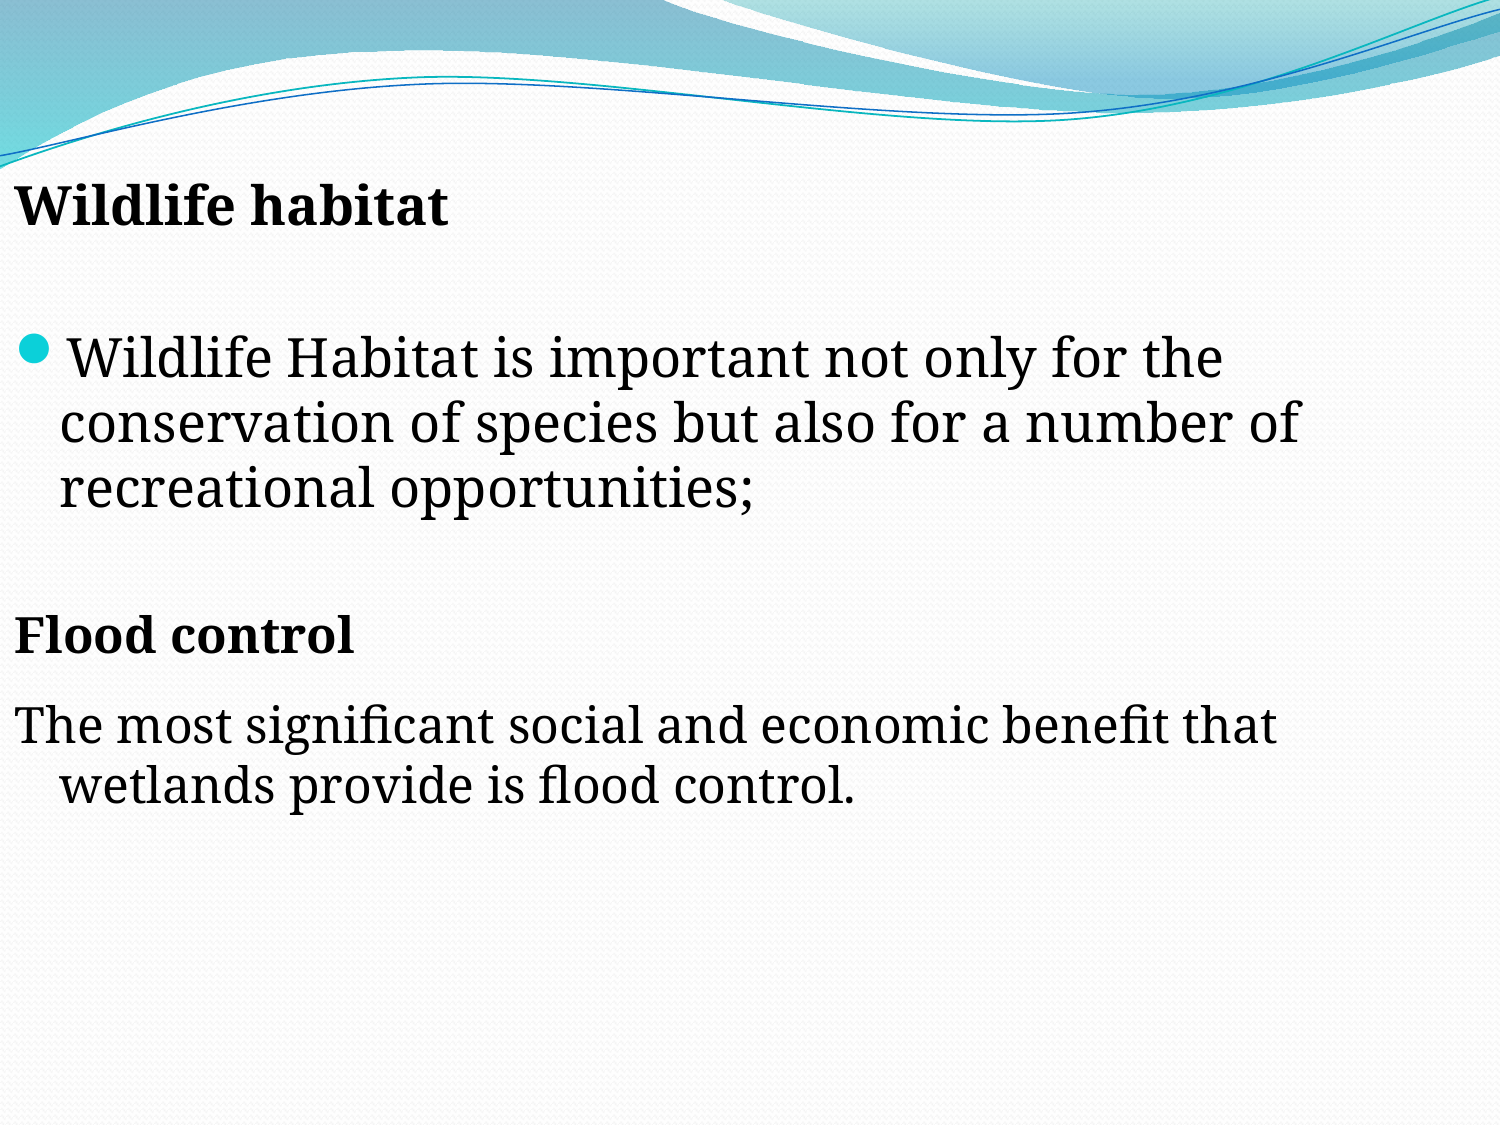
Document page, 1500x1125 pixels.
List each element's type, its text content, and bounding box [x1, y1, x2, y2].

list Wildlife habitat Wildlife Habitat is important not only for the conservation of species but also for a number of recreational opportunities; Flood control The most significant social and economic benefit that wetlands provide is flood control. [0, 164, 1500, 1125]
